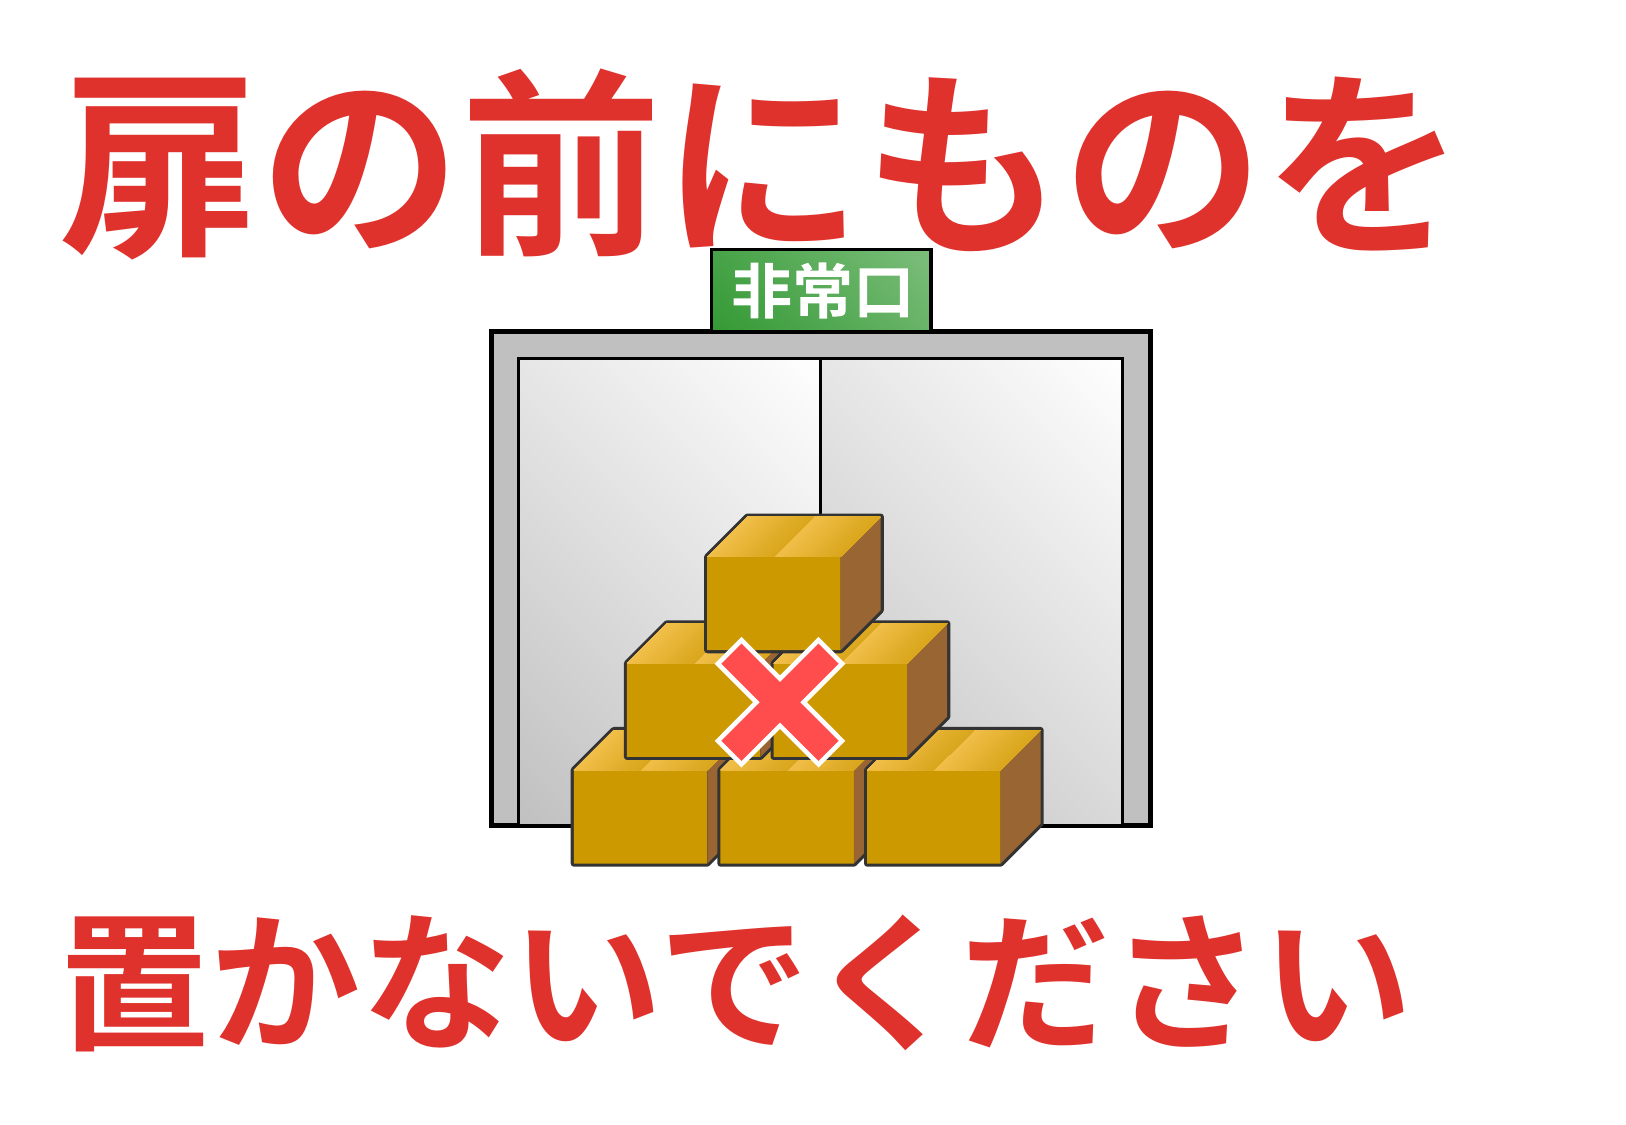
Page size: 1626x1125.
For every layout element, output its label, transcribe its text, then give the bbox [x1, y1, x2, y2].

text_box 置かないでください [44, 881, 1581, 1077]
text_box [491, 248, 1152, 864]
text_box 扉の前にものを [44, 32, 1581, 288]
